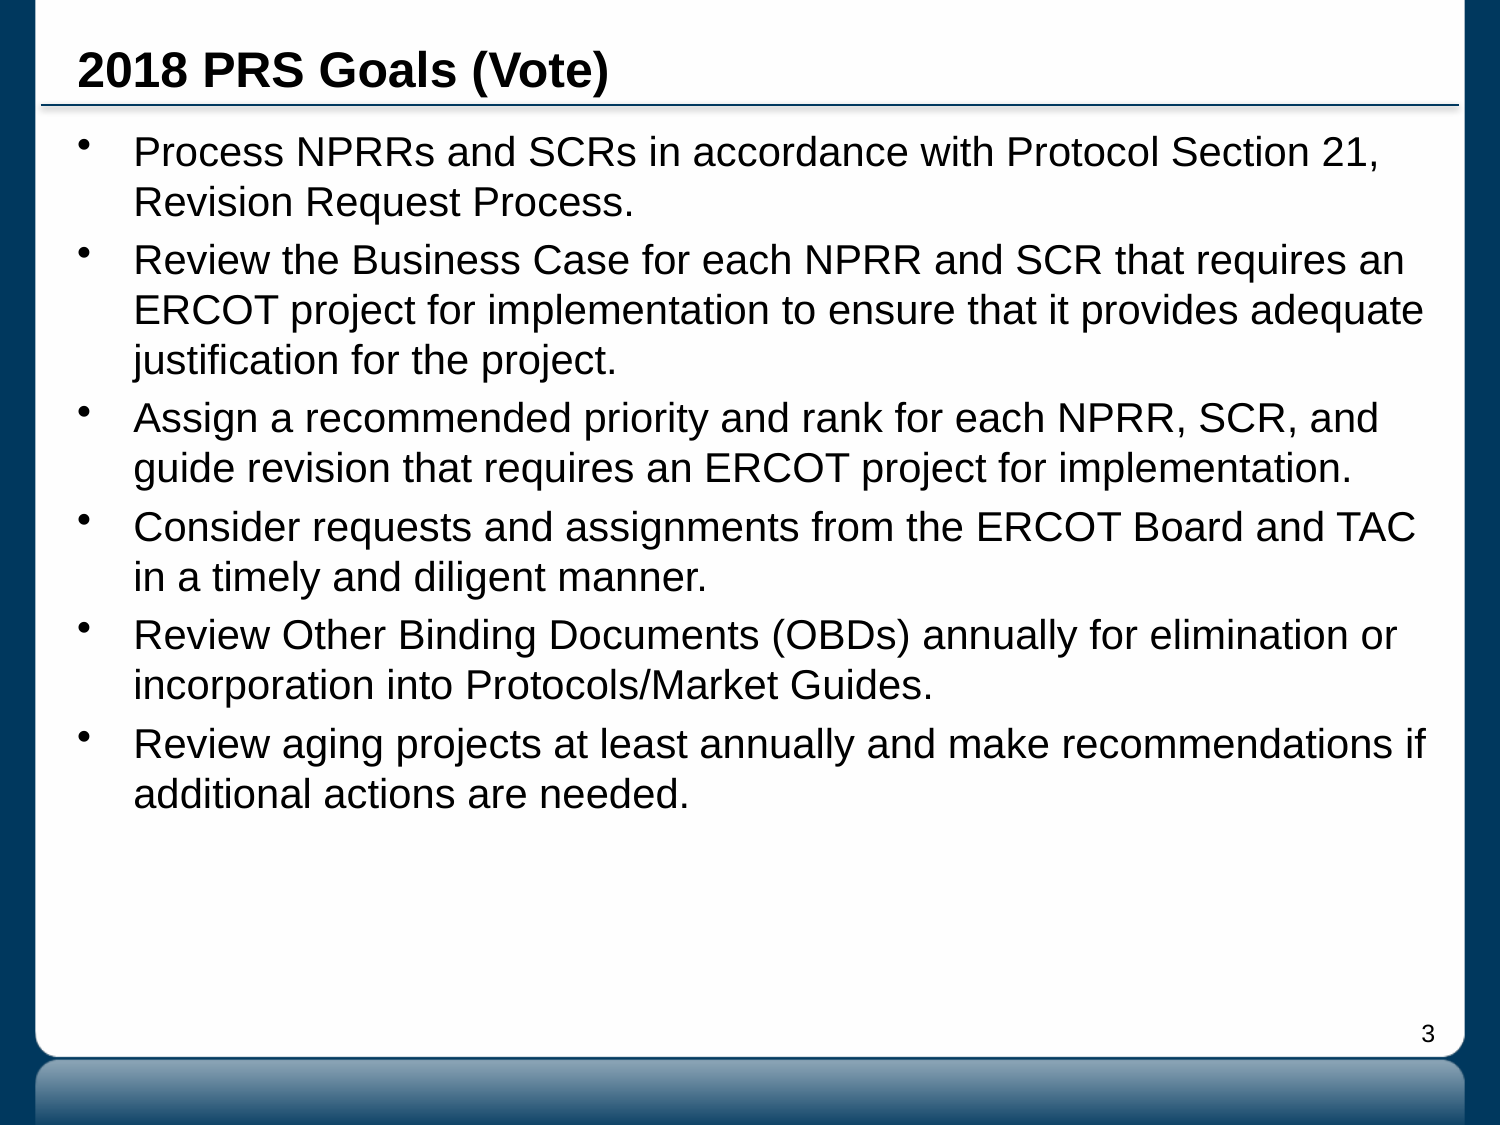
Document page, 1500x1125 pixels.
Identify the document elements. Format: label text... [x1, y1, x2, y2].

picture [35, 0, 1465, 1125]
title 2018 PRS Goals (Vote) [62, 29, 1450, 106]
text_box Process NPRRs and SCRs in accordance with Protocol Section 21, Revision Request Process. Review the Business Case for each NPRR and SCR that requires an ERCOT project for implementation to ensure that it provides adequate justification for the project. Assign a recommended priority and rank for each NPRR, SCR, and guide revision that requires an ERCOT project for implementation. Consider requests and assignments from the ERCOT Board and TAC in a timely and diligent manner. Review Other Binding Documents (OBDs) annually for elimination or incorporation into Protocols/Market Guides. Review aging projects at least annually and make recommendations if additional actions are needed. (* denotes no impact) [62, 117, 1450, 1027]
